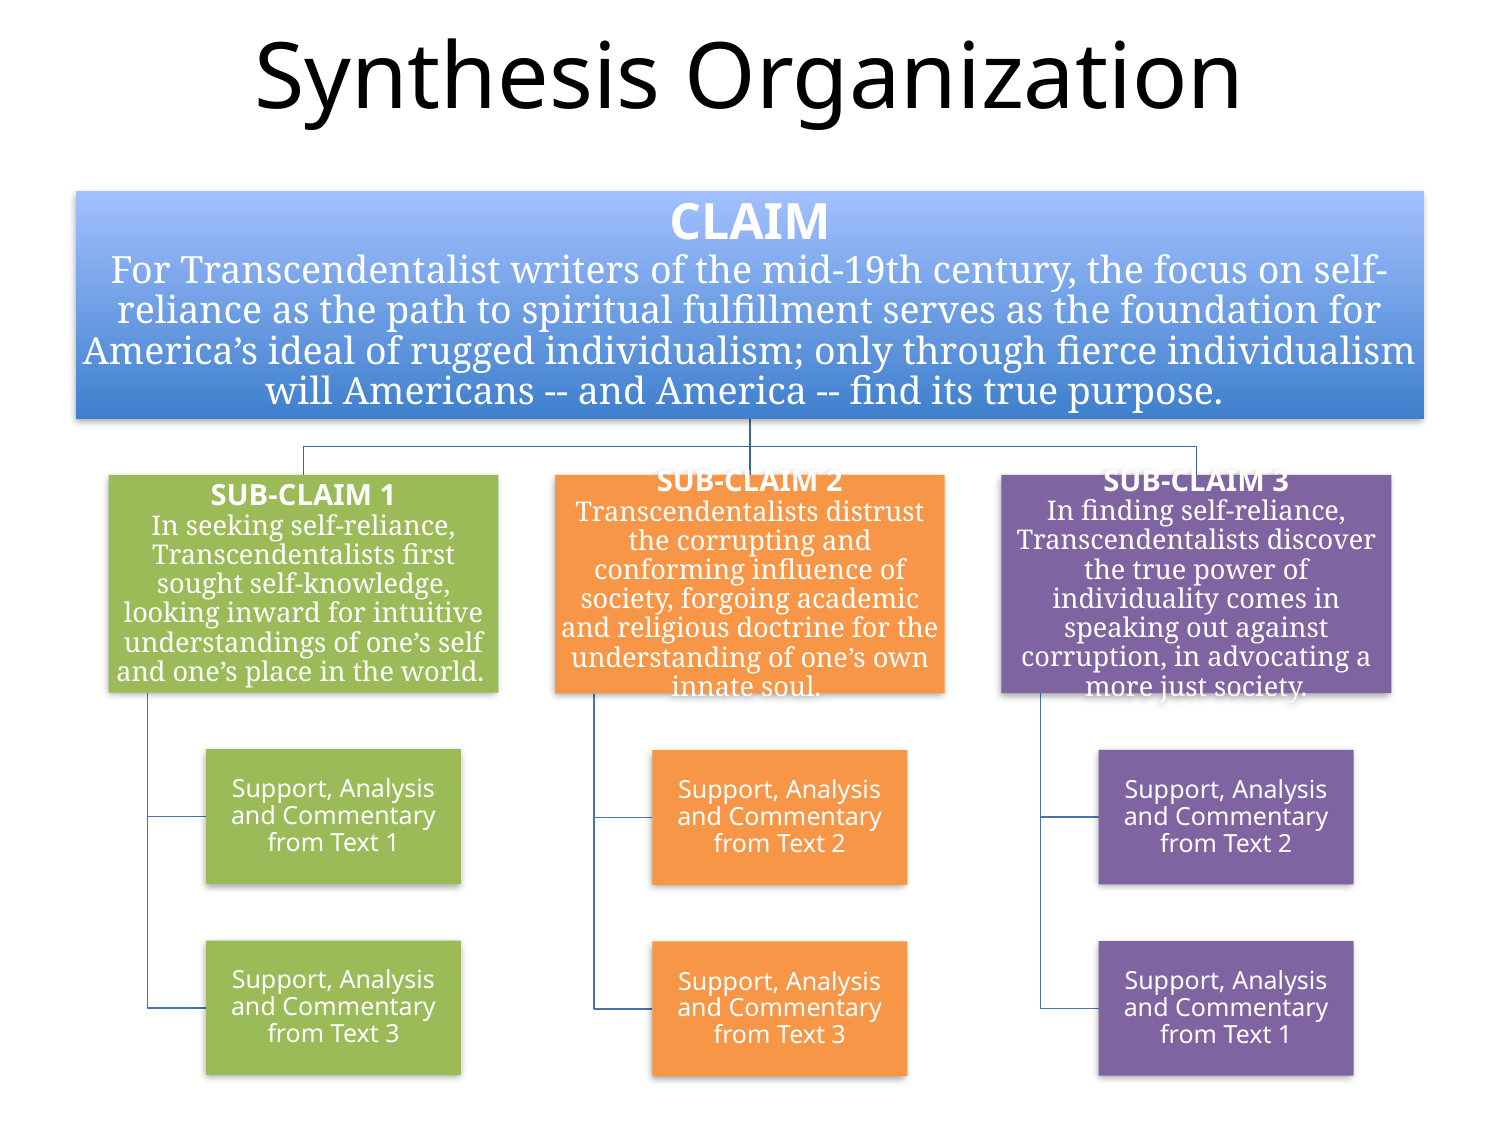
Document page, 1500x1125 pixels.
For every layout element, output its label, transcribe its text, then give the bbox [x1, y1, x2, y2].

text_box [74, 165, 1426, 1103]
title Synthesis Organization [75, 0, 1425, 165]
